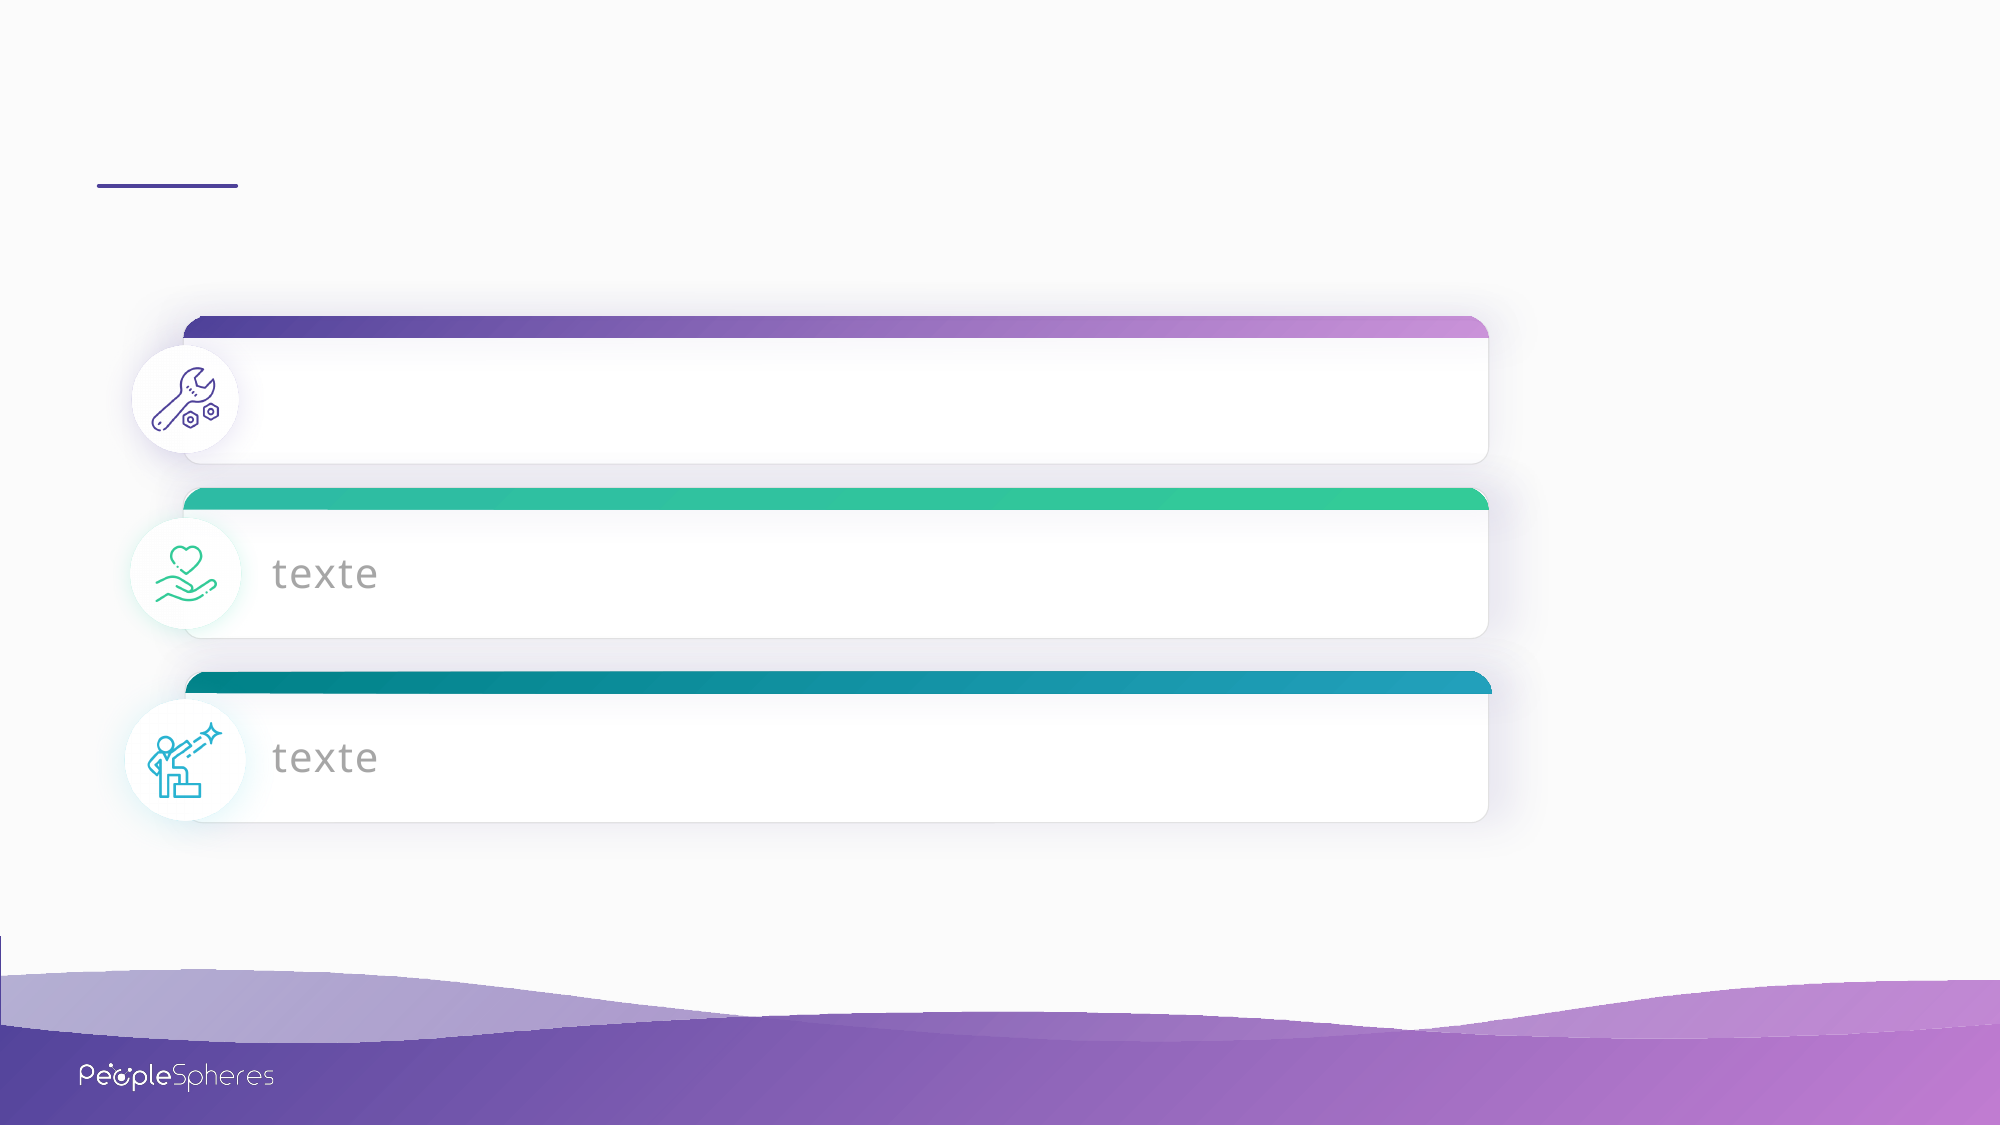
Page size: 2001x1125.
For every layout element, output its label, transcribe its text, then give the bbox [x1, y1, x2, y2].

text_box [183, 487, 1489, 639]
picture [106, 323, 264, 482]
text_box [183, 316, 1489, 465]
picture [112, 503, 258, 648]
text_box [185, 671, 1492, 823]
picture [96, 674, 274, 853]
text_box texte [258, 543, 1492, 646]
picture [79, 1063, 274, 1093]
